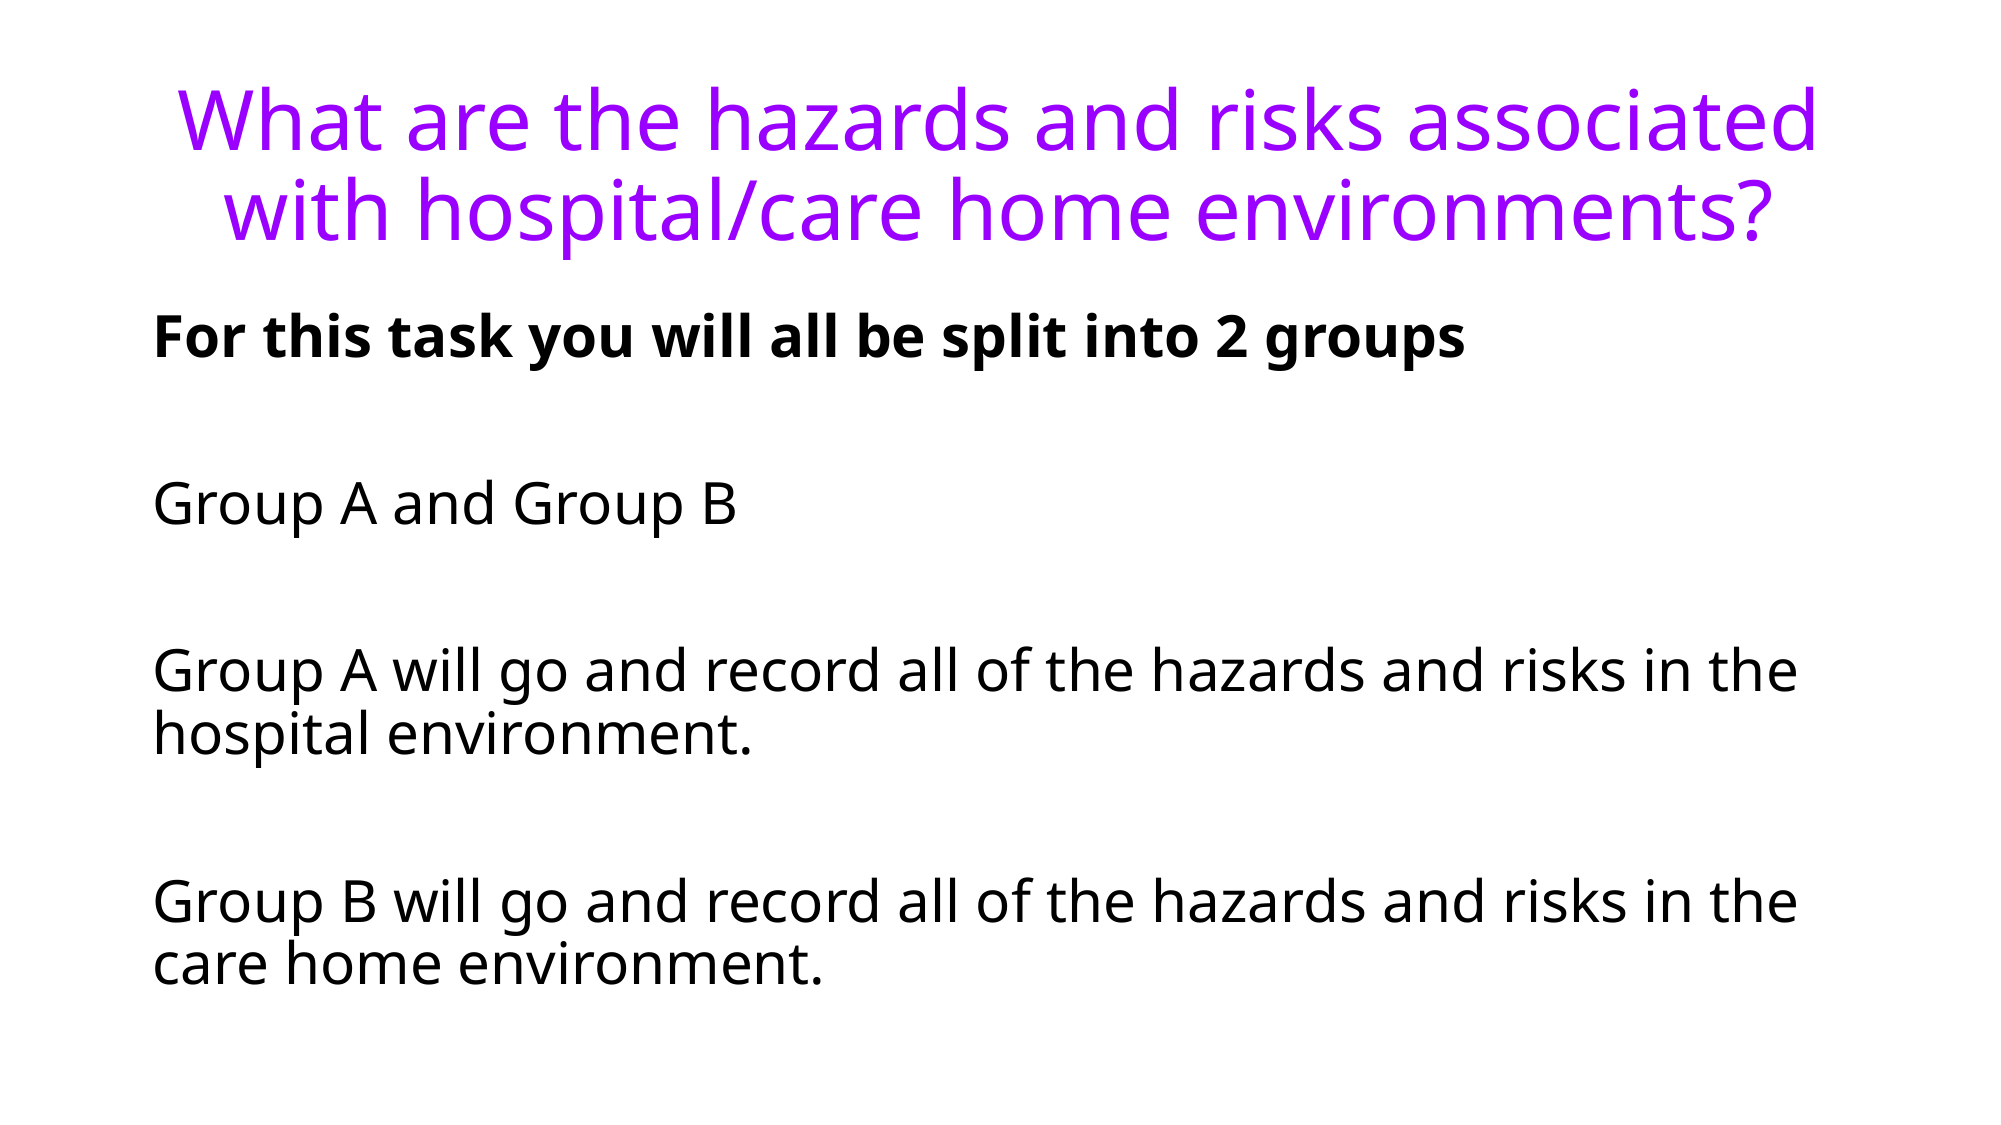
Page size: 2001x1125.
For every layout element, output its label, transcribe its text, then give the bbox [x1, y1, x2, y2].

title What are the hazards and risks associated with hospital/care home environments? [137, 59, 1863, 278]
list For this task you will all be split into 2 groups Group A and Group B Group A will go and record all of the hazards and risks in the hospital environment. Group B will go and record all of the hazards and risks in the care home environment. [137, 299, 1863, 1014]
